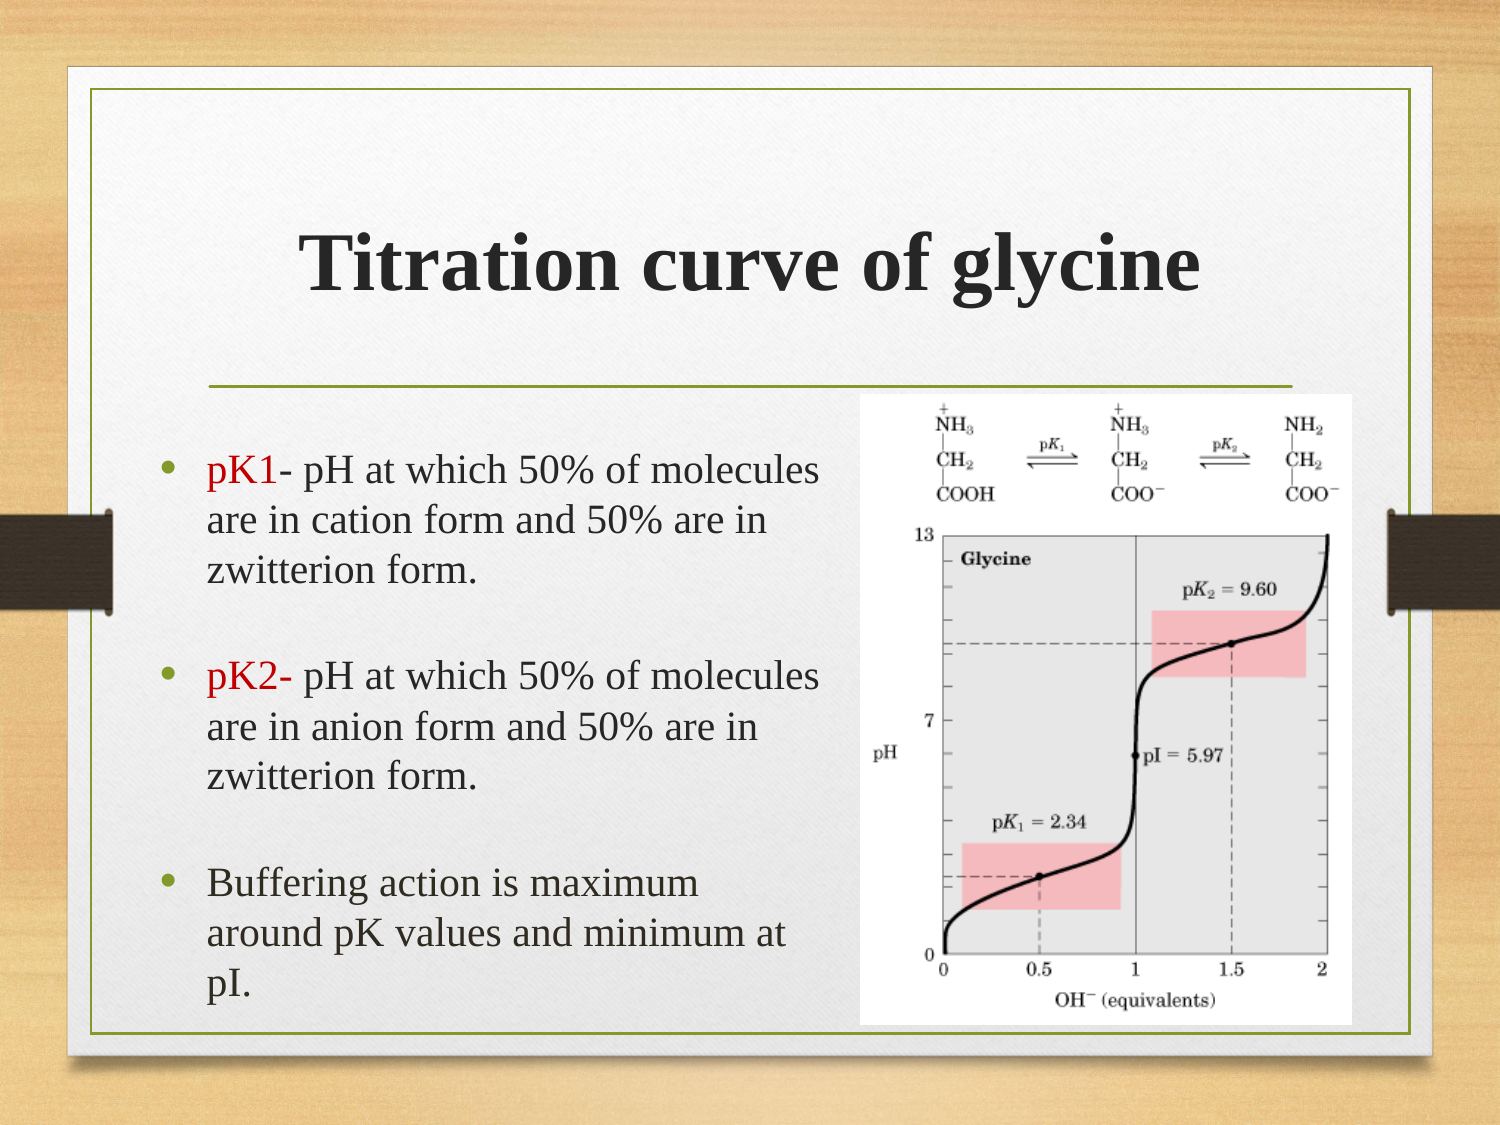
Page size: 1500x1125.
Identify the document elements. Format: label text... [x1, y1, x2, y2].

picture [0, 0, 1500, 1125]
list pK1- pH at which 50% of molecules are in cation form and 50% are in zwitterion form. pK2- pH at which 50% of molecules are in anion form and 50% are in zwitterion form. Buffering action is maximum around pK values and minimum at pI. [144, 433, 842, 1004]
title Titration curve of glycine [193, 150, 1309, 365]
